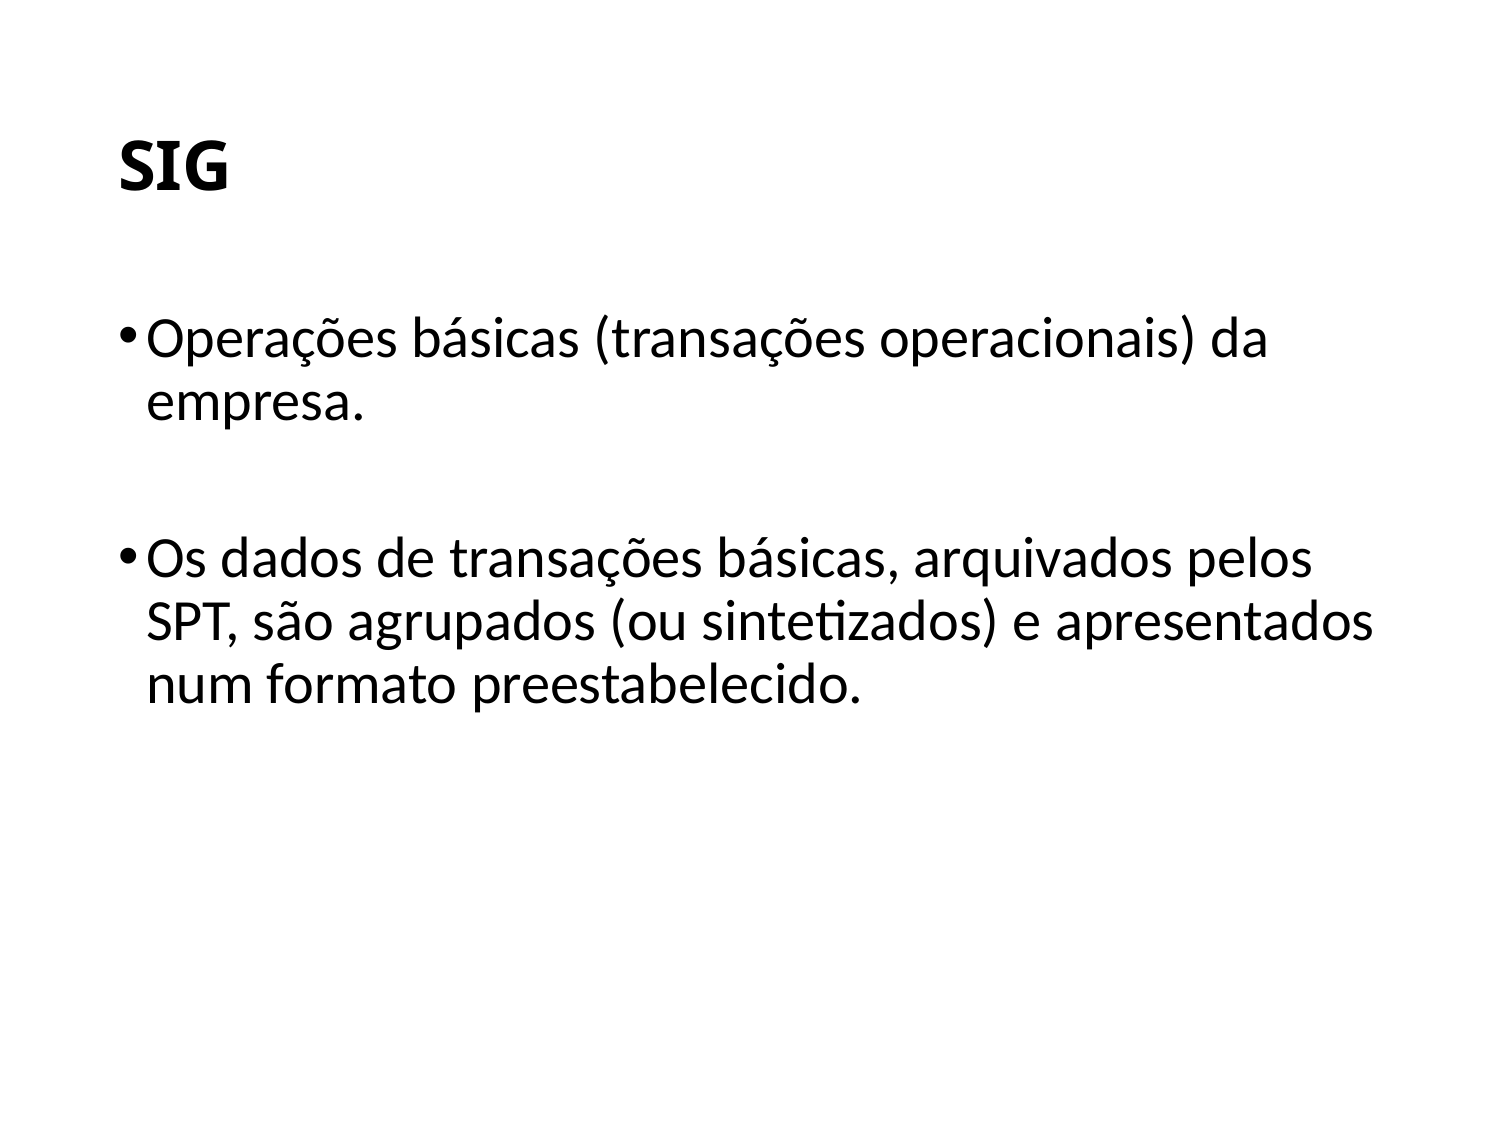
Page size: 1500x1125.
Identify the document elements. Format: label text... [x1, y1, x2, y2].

title SIG [103, 59, 1397, 278]
list Operações básicas (transações operacionais) da empresa. Os dados de transações básicas, arquivados pelos SPT, são agrupados (ou sintetizados) e apresentados num formato preestabelecido. [103, 299, 1397, 1014]
